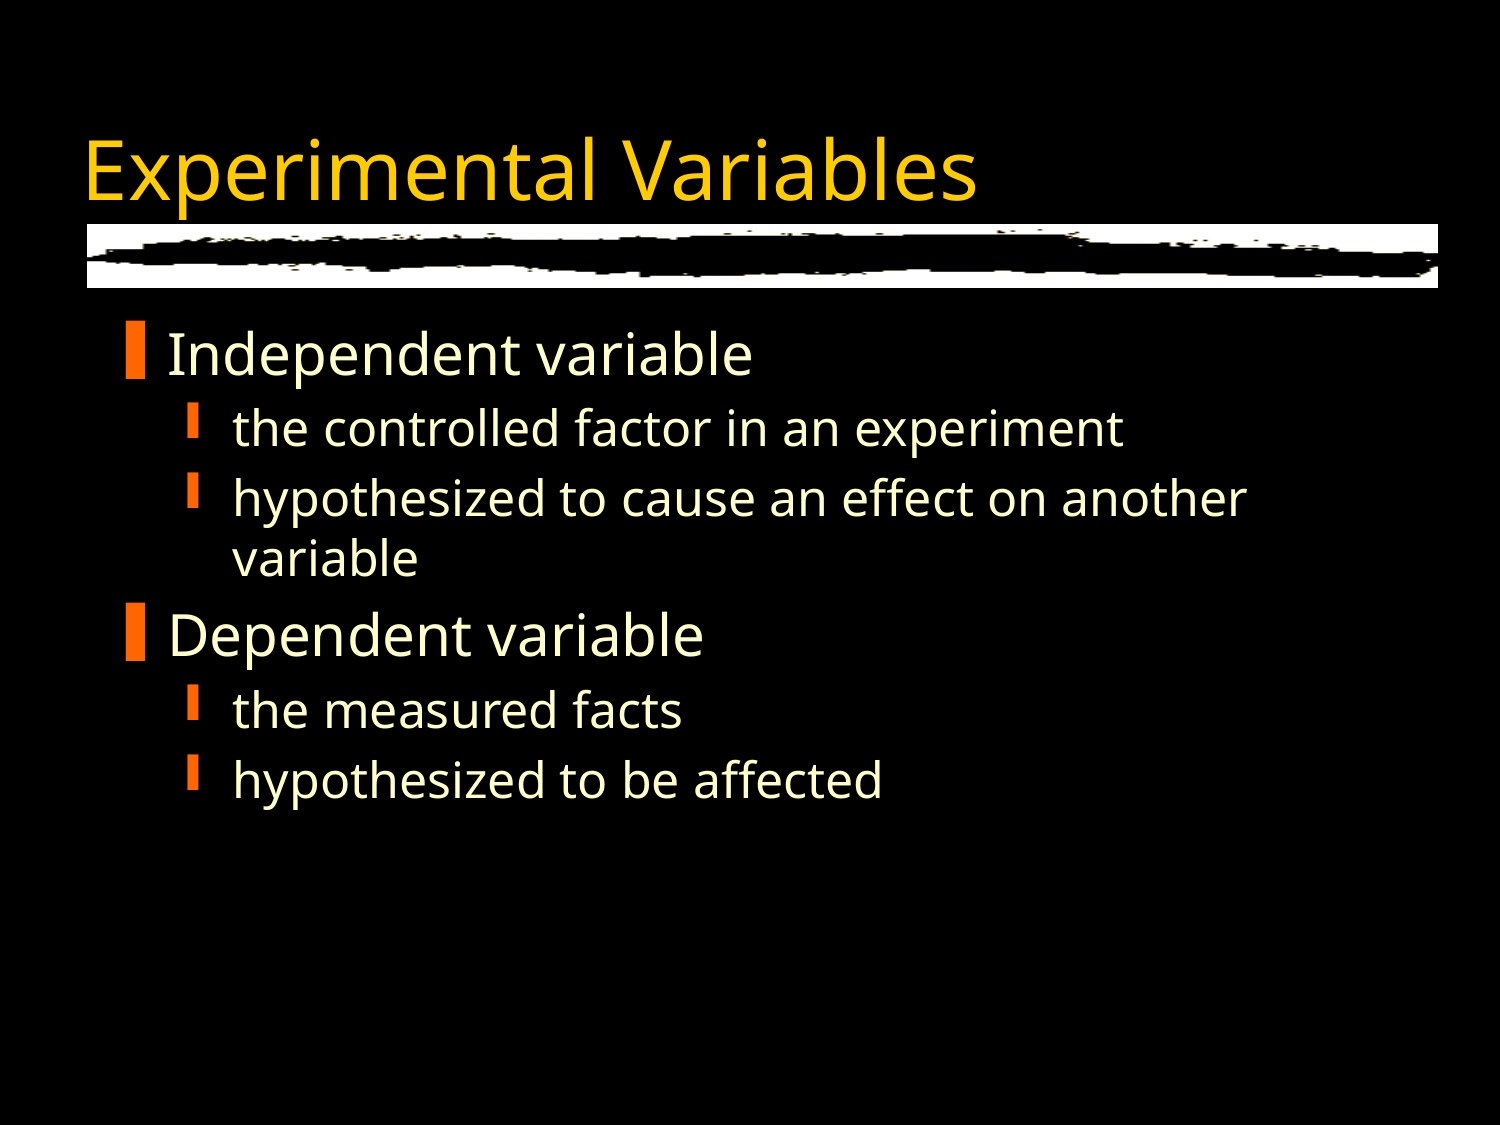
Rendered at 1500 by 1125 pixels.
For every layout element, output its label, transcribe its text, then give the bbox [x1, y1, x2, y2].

list Independent variable the controlled factor in an experiment hypothesized to cause an effect on another variable Dependent variable the measured facts hypothesized to be affected [95, 309, 1438, 994]
title Experimental Variables [66, 37, 1342, 226]
